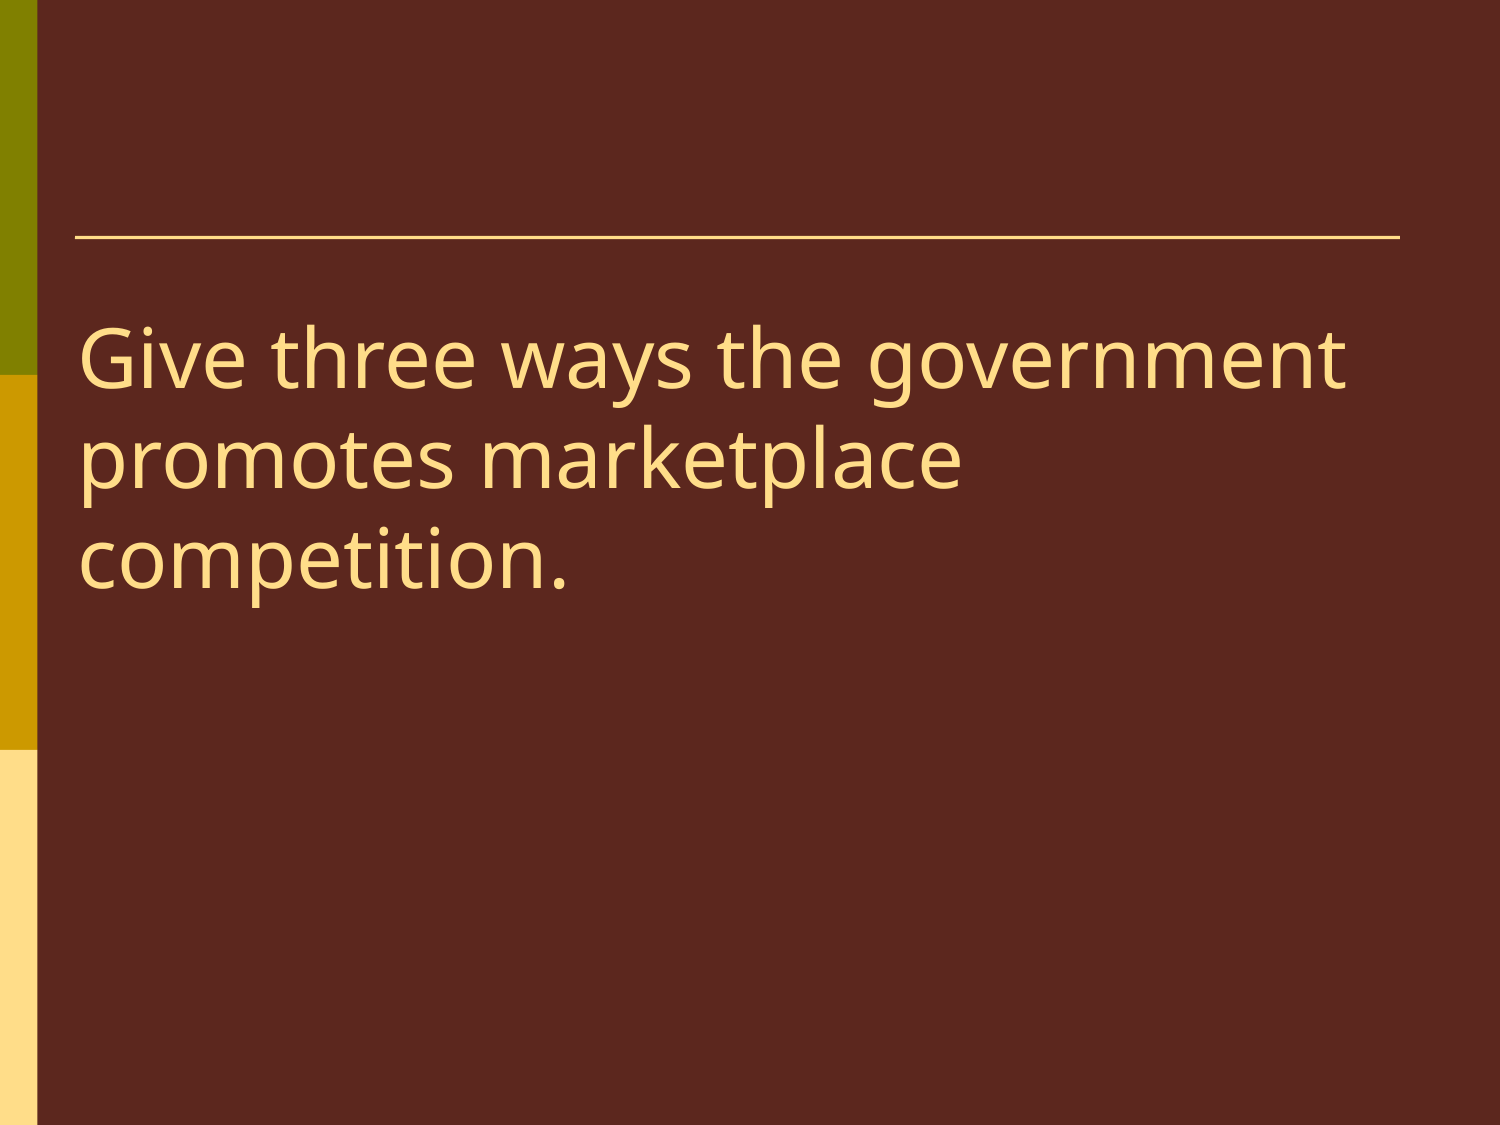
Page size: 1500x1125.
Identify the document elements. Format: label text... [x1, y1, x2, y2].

title Give three ways the government promotes marketplace competition. [62, 425, 1413, 613]
